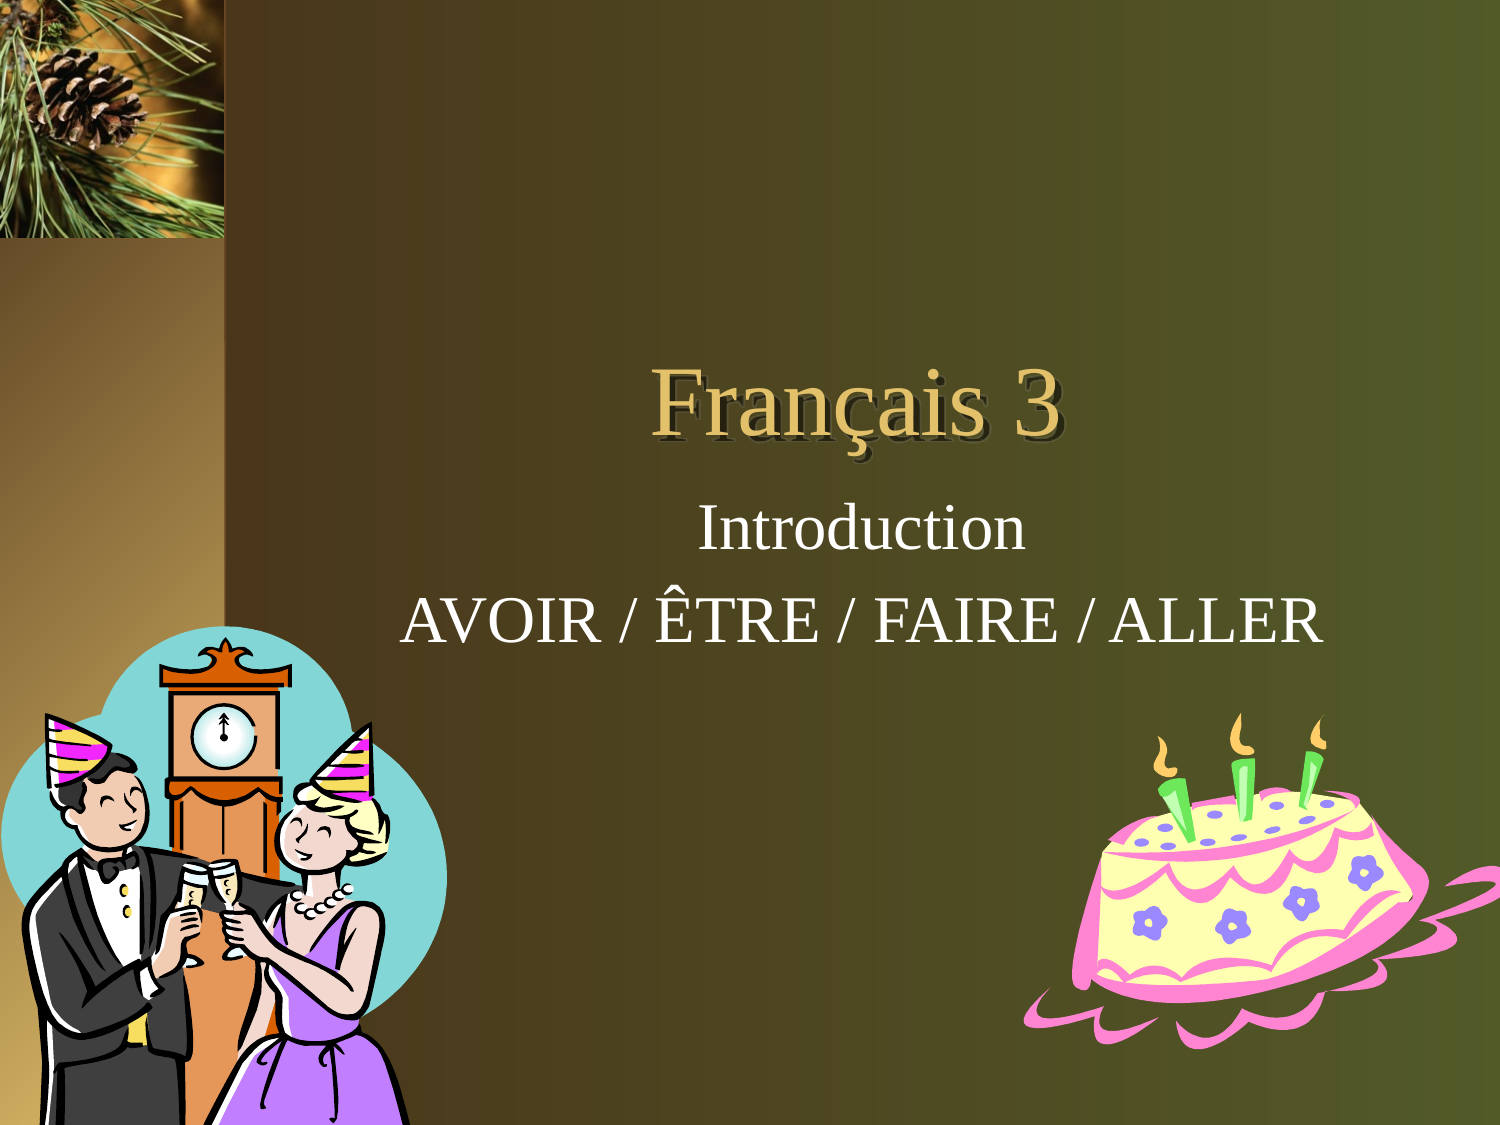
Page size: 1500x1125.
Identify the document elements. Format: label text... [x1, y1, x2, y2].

subtitle Introduction AVOIR / ÊTRE / FAIRE / ALLER [337, 474, 1388, 863]
title Français 3 [262, 274, 1451, 517]
picture [0, 0, 224, 238]
picture [0, 626, 448, 1125]
picture [1014, 712, 1500, 1052]
